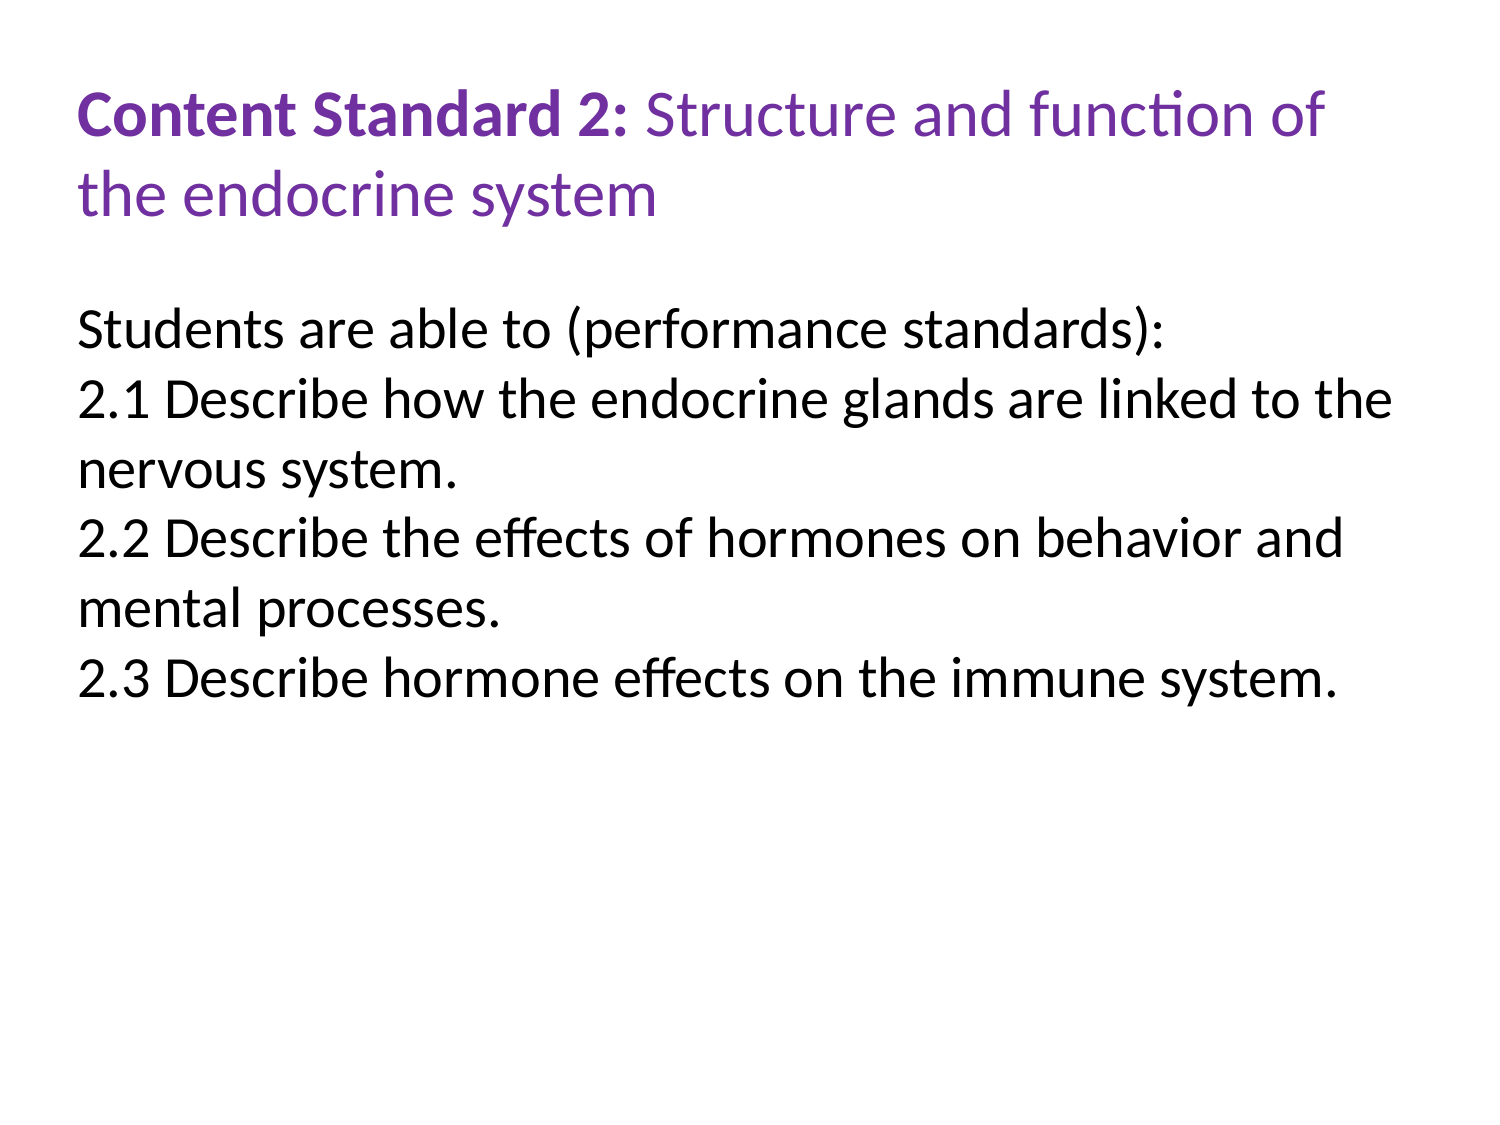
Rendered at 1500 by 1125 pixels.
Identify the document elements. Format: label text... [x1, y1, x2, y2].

text_box Content Standard 2: Structure and function of the endocrine system Students are able to (performance standards): 2.1 Describe how the endocrine glands are linked to the nervous system. 2.2 Describe the effects of hormones on behavior and mental processes. 2.3 Describe hormone effects on the immune system. [62, 62, 1438, 717]
